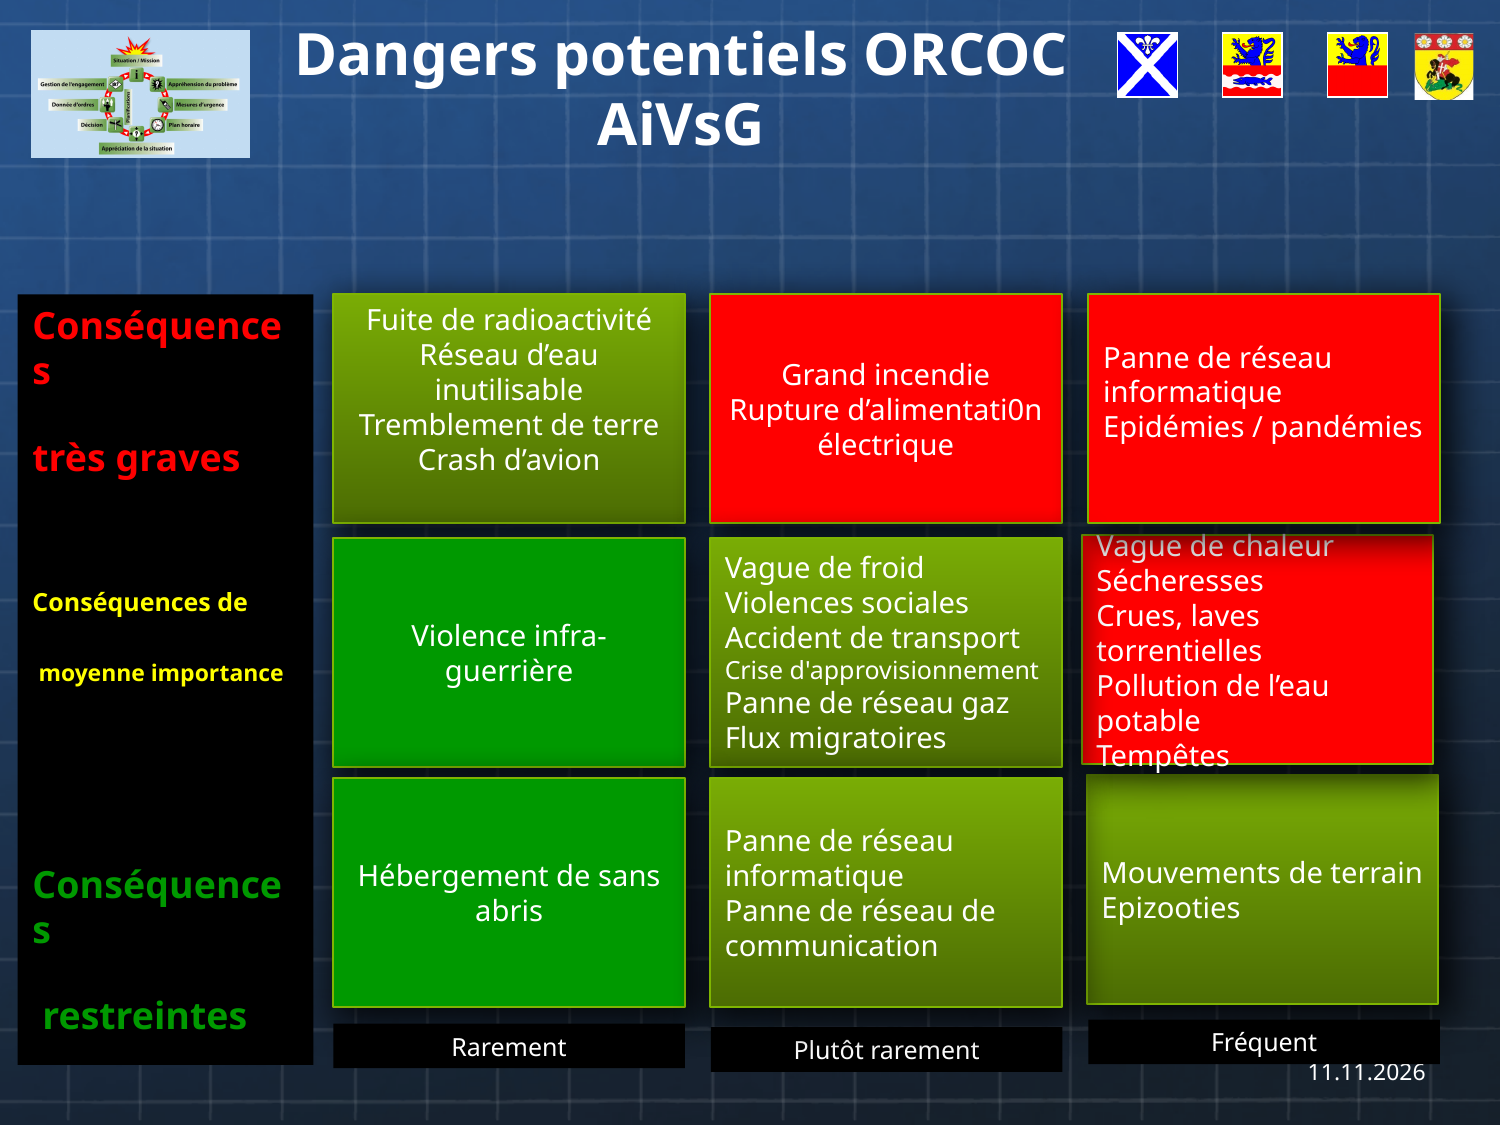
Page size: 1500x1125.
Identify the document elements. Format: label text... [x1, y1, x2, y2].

text_box Plutôt rarement [710, 1050, 1063, 1072]
text_box Vague de chaleur Sécheresses Crues, laves torrentielles Pollution de l’eau potable Tempêtes [1105, 568, 1434, 765]
text_box Fuite de radioactivité Réseau d’eau inutilisable Tremblement de terre Crash d’avion [332, 293, 686, 518]
text_box Rarement [333, 1023, 685, 1069]
text_box Panne de réseau informatique Panne de réseau de communication [709, 777, 1063, 1008]
text_box Hébergement de sans abris [332, 777, 686, 1008]
text_box Fréquent [1088, 1019, 1440, 1065]
text_box Violence infra-guerrière [332, 537, 686, 758]
picture [0, 0, 1500, 1125]
text_box Conséquences très graves Conséquences de moyenne importance Conséquences restreintes [17, 294, 314, 1065]
text_box Panne de réseau informatique Epidémies / pandémies [1087, 293, 1441, 524]
text_box Grand incendie Rupture d’alimentati0n électrique [709, 293, 1063, 514]
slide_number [1091, 1046, 1442, 1103]
text_box Mouvements de terrain Epizooties [1104, 808, 1439, 1005]
text_box Vague de froid Violences sociales Accident de transport Crise d'approvisionnement Panne de réseau gaz Flux migratoires [709, 537, 1063, 755]
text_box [1117, 33, 1474, 100]
title Dangers potentiels ORCOC AiVsG [271, 17, 1137, 158]
